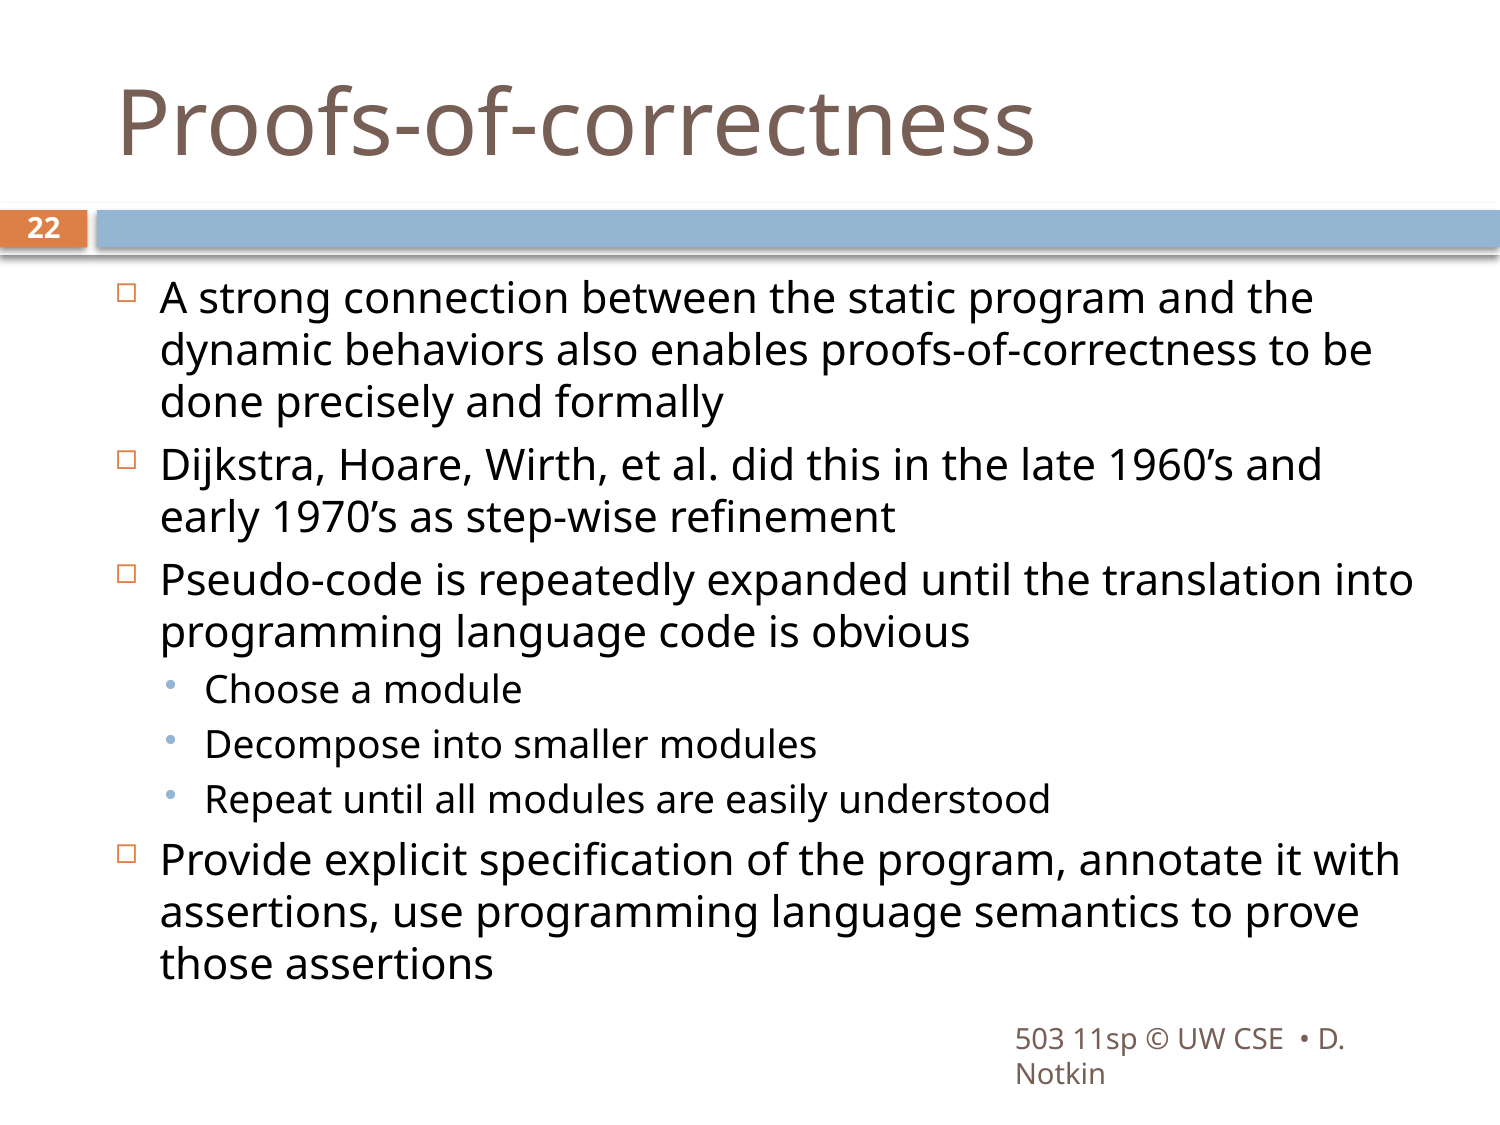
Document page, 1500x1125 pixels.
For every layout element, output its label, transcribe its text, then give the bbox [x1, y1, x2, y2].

title Proofs-of-correctness [100, 37, 1438, 200]
list A strong connection between the static program and the dynamic behaviors also enables proofs-of-correctness to be done precisely and formally Dijkstra, Hoare, Wirth, et al. did this in the late 1960’s and early 1970’s as step-wise refinement Pseudo-code is repeatedly expanded until the translation into programming language code is obvious Choose a module Decompose into smaller modules Repeat until all modules are easily understood Provide explicit specification of the program, annotate it with assertions, use programming language semantics to prove those assertions [100, 262, 1438, 1000]
slide_number 22 [0, 208, 88, 249]
slide_number 503 11sp © UW CSE • D. Notkin [999, 1025, 1438, 1085]
